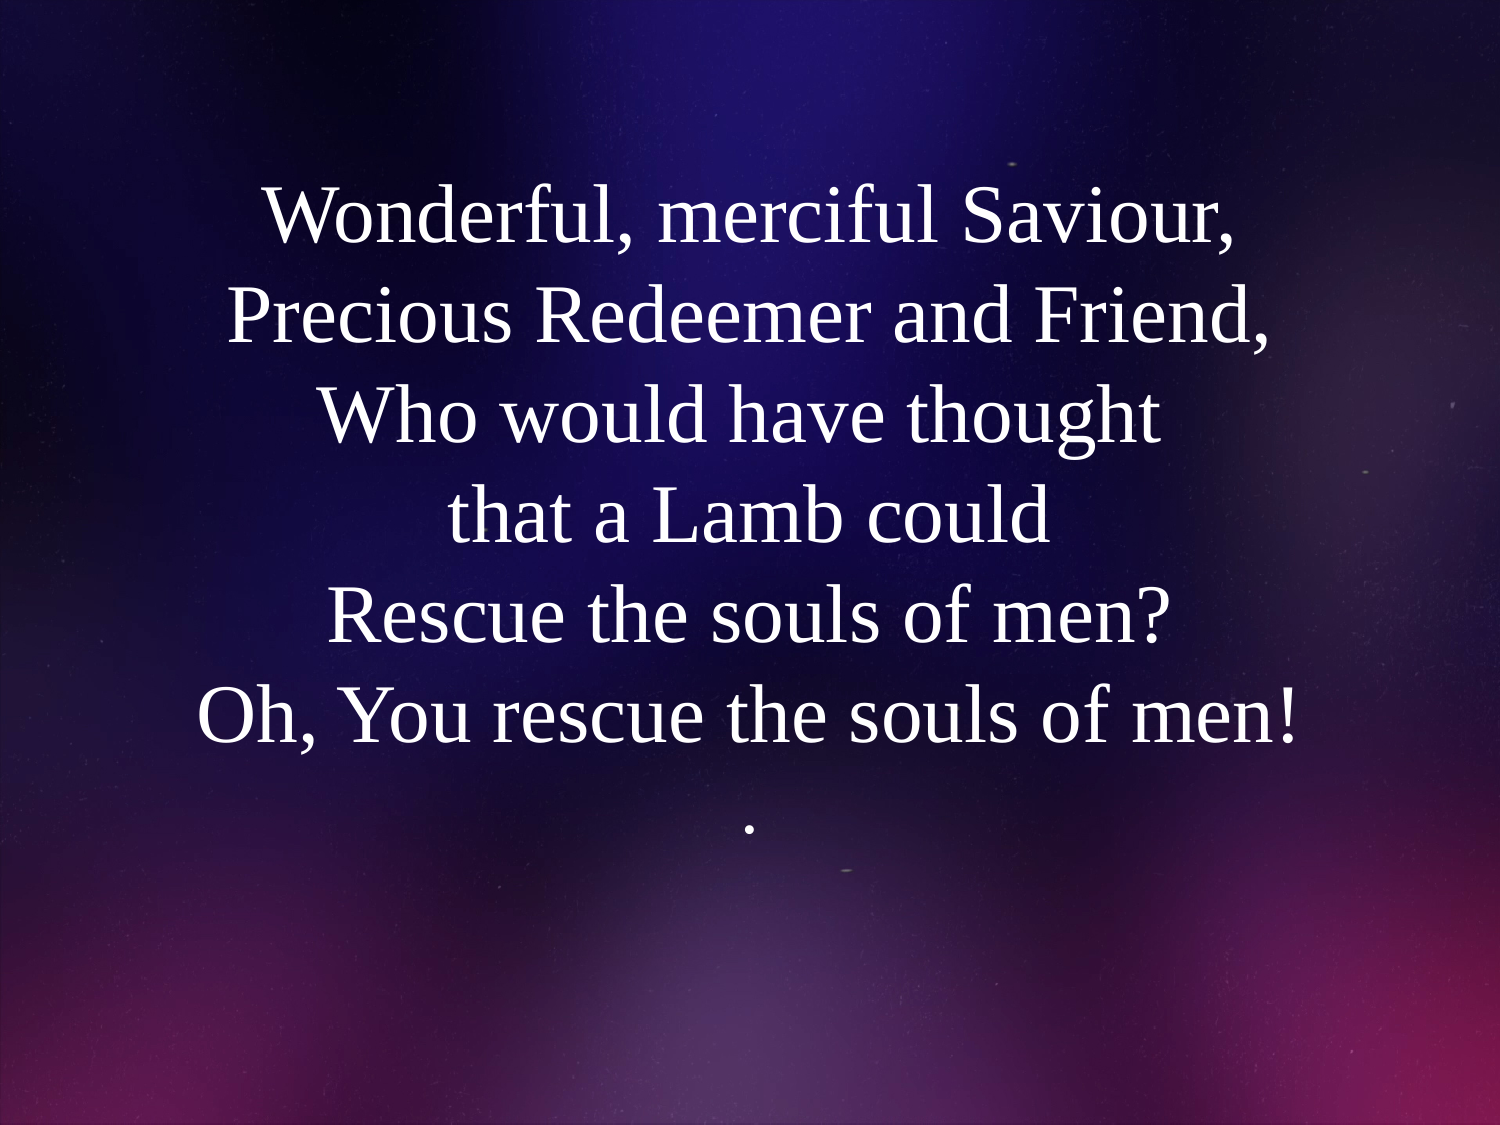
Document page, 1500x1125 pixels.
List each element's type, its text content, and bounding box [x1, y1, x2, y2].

title Wonderful, merciful Saviour, Precious Redeemer and Friend, Who would have thought that a Lamb could Rescue the souls of men? Oh, You rescue the souls of men! . [37, 450, 1463, 638]
picture [0, 0, 1500, 1125]
